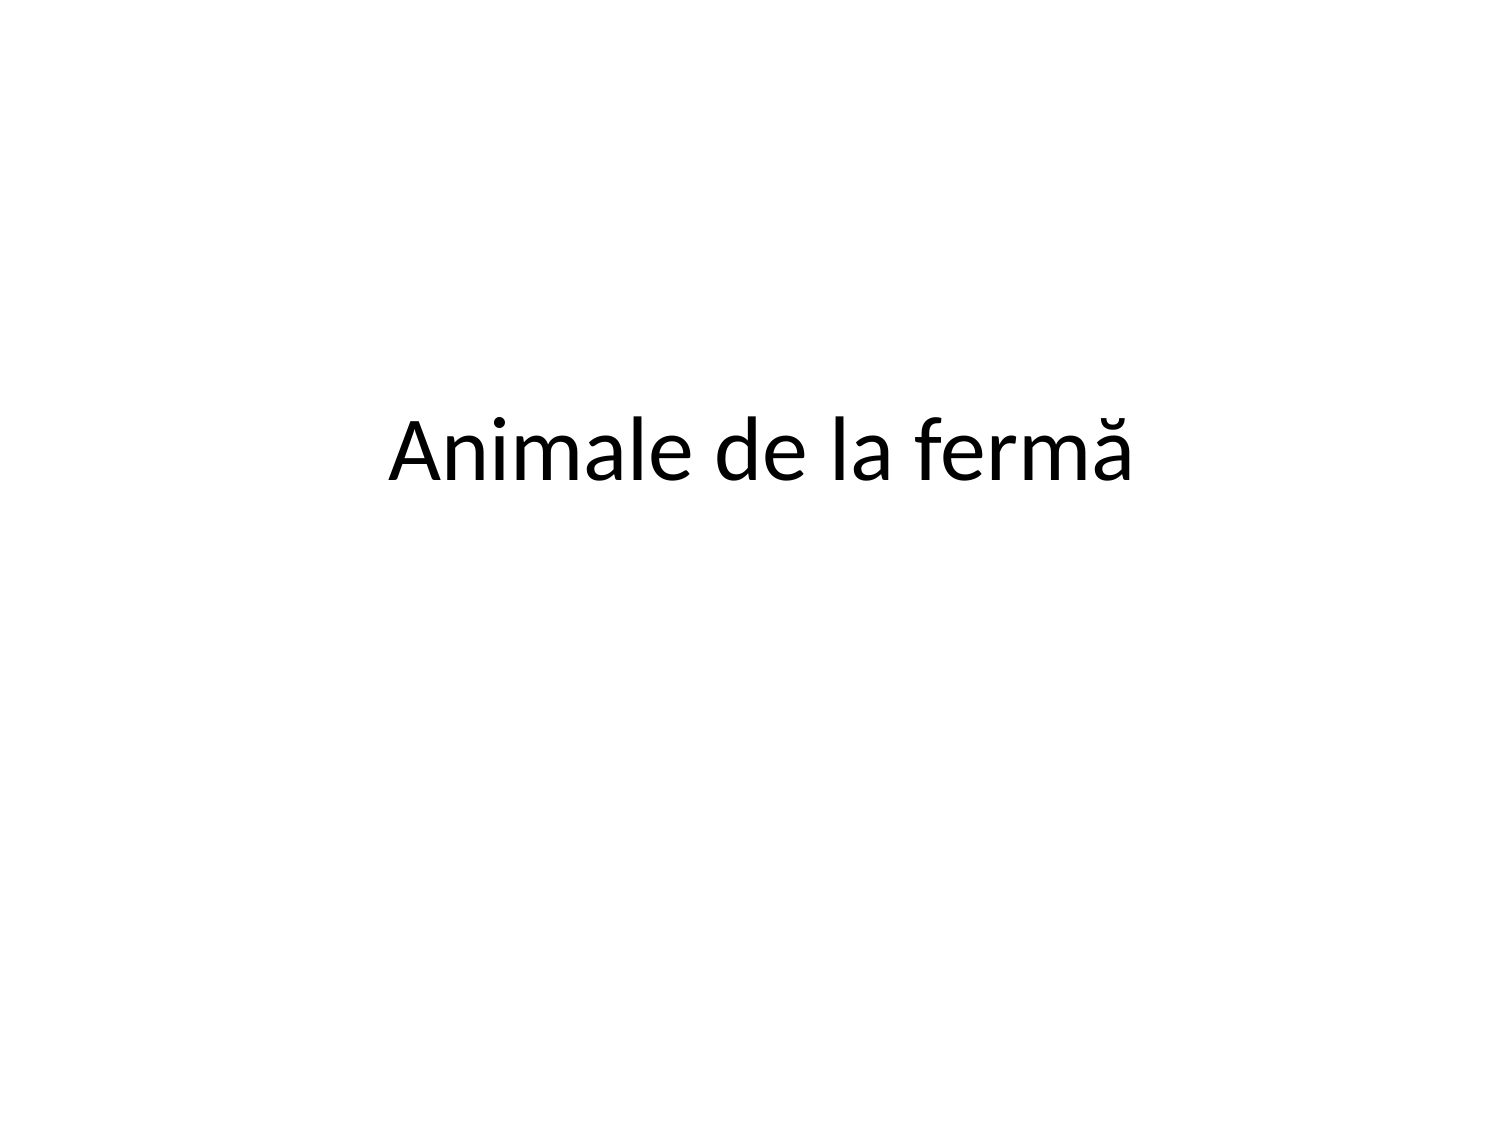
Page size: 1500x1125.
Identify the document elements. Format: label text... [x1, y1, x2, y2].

title Animale de la fermă [87, 350, 1438, 538]
